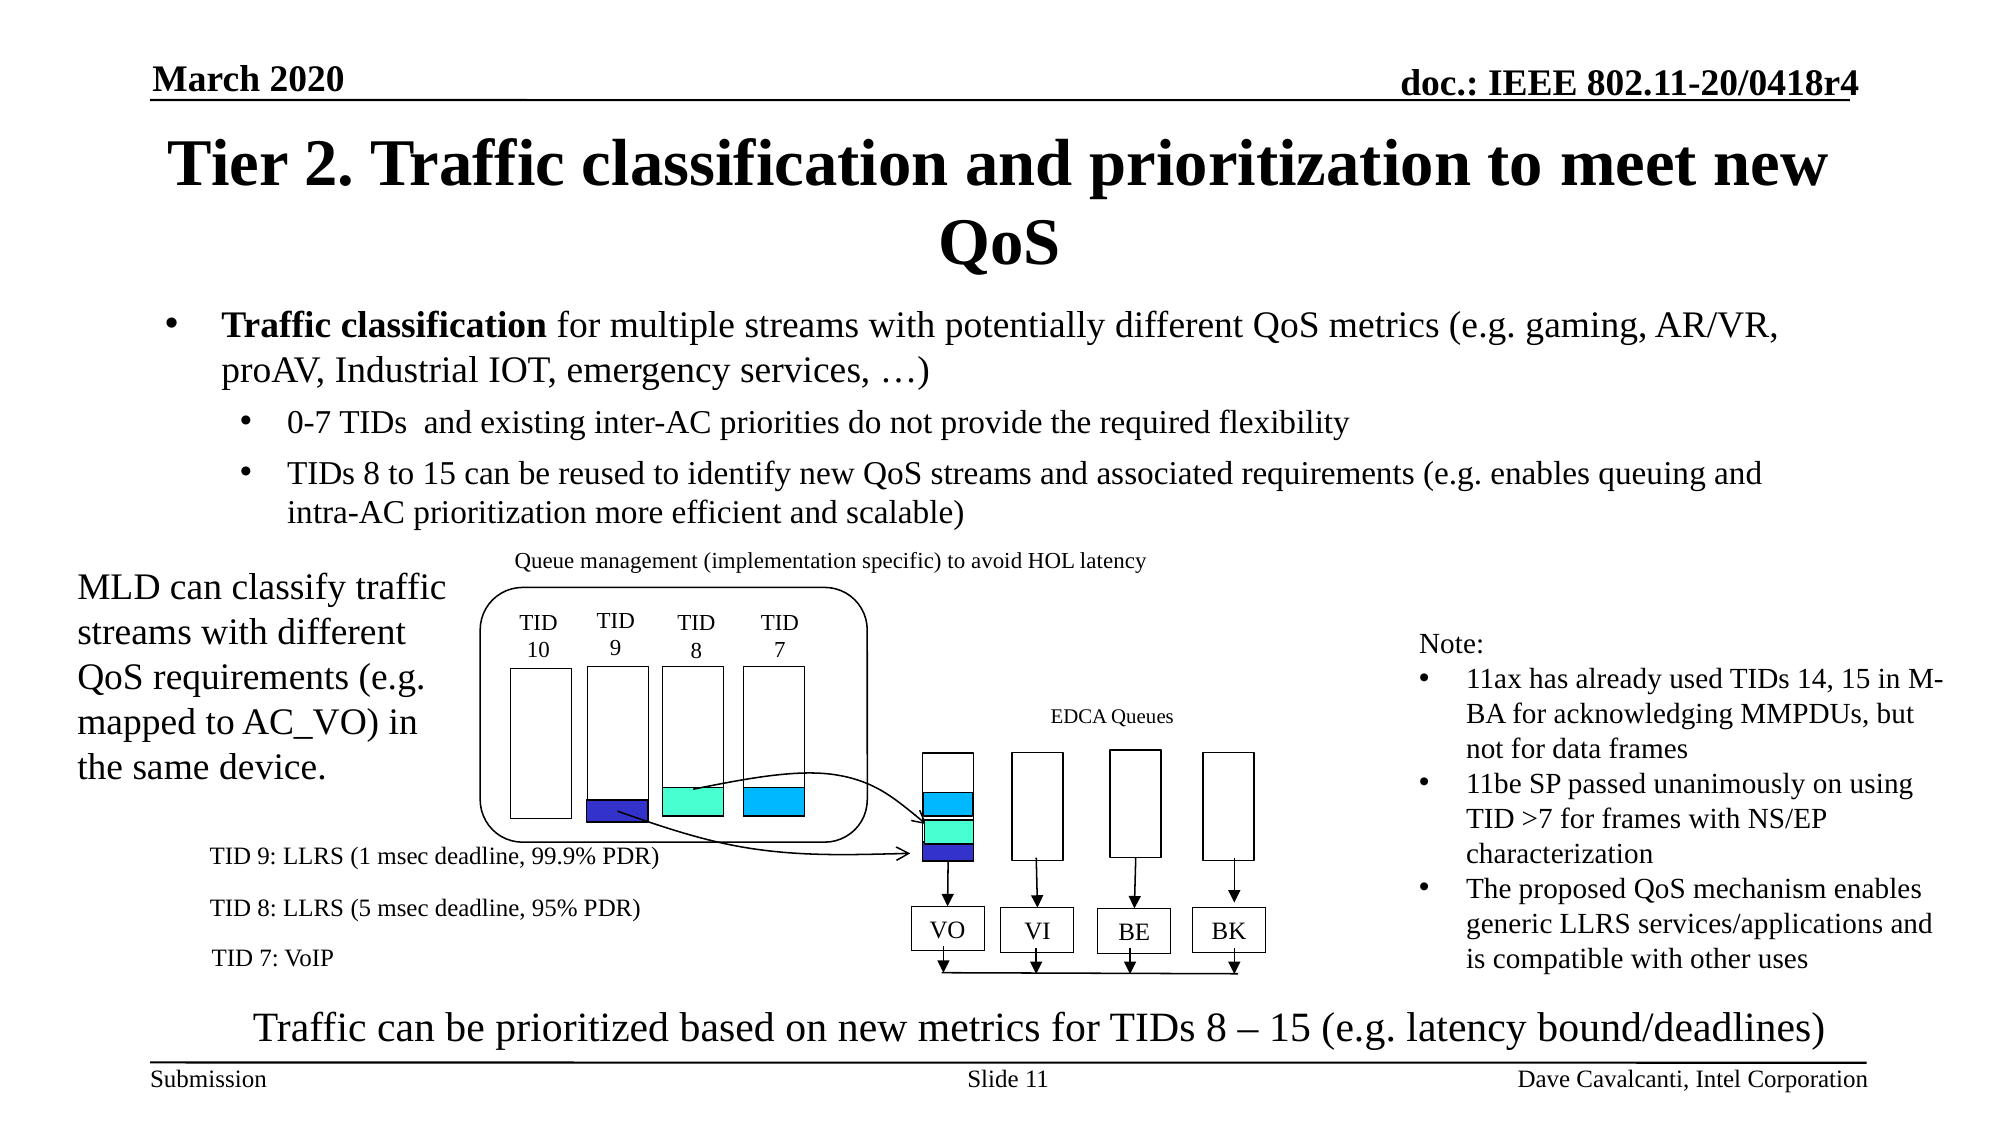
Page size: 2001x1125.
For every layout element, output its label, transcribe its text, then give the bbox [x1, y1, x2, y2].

text_box EDCA Queues [1026, 695, 1199, 736]
text_box [924, 820, 974, 845]
text_box [1110, 749, 1162, 858]
slide_number Slide 11 [950, 1061, 1067, 1123]
text_box [923, 792, 973, 817]
list Traffic classification for multiple streams with potentially different QoS metrics (e.g. gaming, AR/VR, proAV, Industrial IOT, emergency services, …) 0-7 TIDs and existing inter-AC priorities do not provide the required flexibility TIDs 8 to 15 can be reused to identify new QoS streams and associated requirements (e.g. enables queuing and intra-AC prioritization more efficient and scalable) [149, 292, 1850, 601]
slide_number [152, 54, 563, 100]
text_box TID 9: LLRS (1 msec deadline, 99.9% PDR) [194, 831, 755, 877]
text_box TID 7: VoIP [196, 934, 757, 980]
text_box MLD can classify traffic streams with different QoS requirements (e.g. mapped to AC_VO) in the same device. [62, 554, 481, 840]
footer Dave Cavalcanti, Intel Corporation [1171, 1061, 1869, 1093]
text_box [922, 753, 974, 820]
text_box BK [1192, 907, 1266, 953]
text_box Traffic can be prioritized based on new metrics for TIDs 8 – 15 (e.g. latency bound/deadlines) [238, 992, 1913, 1058]
text_box Note: 11ax has already used TIDs 14, 15 in M-BA for acknowledging MMPDUs, but not for data frames 11be SP passed unanimously on using TID >7 for frames with NS/EP characterization The proposed QoS mechanism enables generic LLRS services/applications and is compatible with other uses [1404, 617, 1969, 982]
text_box [1203, 752, 1255, 861]
text_box Queue management (implementation specific) to avoid HOL latency [499, 538, 1225, 581]
text_box [865, 783, 925, 824]
text_box [922, 842, 974, 861]
text_box [755, 842, 911, 861]
text_box TID 8: LLRS (5 msec deadline, 95% PDR) [195, 884, 755, 930]
text_box [480, 587, 868, 843]
text_box VO [911, 906, 985, 951]
title Tier 2. Traffic classification and prioritization to meet new QoS [149, 150, 1850, 292]
text_box VI [1000, 907, 1074, 953]
text_box BE [1097, 908, 1171, 954]
text_box [1011, 752, 1063, 861]
